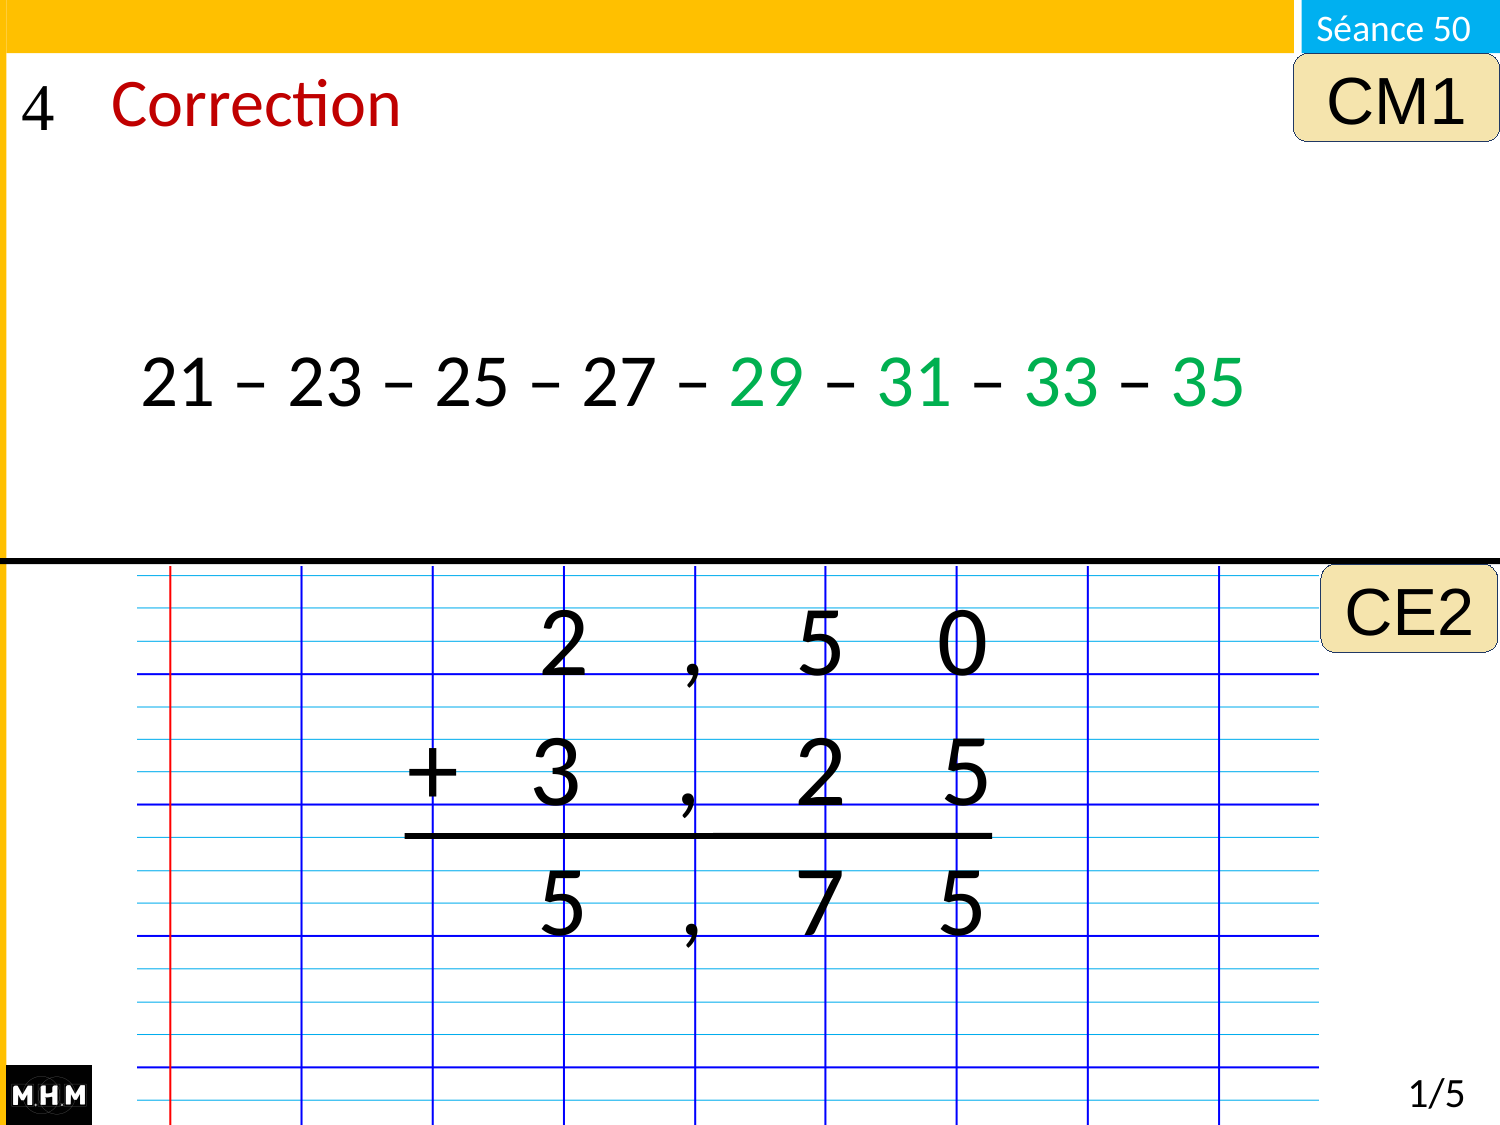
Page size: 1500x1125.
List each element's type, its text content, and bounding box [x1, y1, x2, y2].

title Correction [96, 60, 1391, 150]
picture [6, 1065, 92, 1125]
list 1/5 [1373, 1064, 1500, 1125]
picture [136, 566, 1319, 1125]
text_box CE2 [1323, 564, 1498, 653]
text_box 21 – 23 – 25 – 27 – 29 – 31 – 33 – 35 [125, 323, 1342, 429]
text_box CM1 [1293, 53, 1500, 142]
